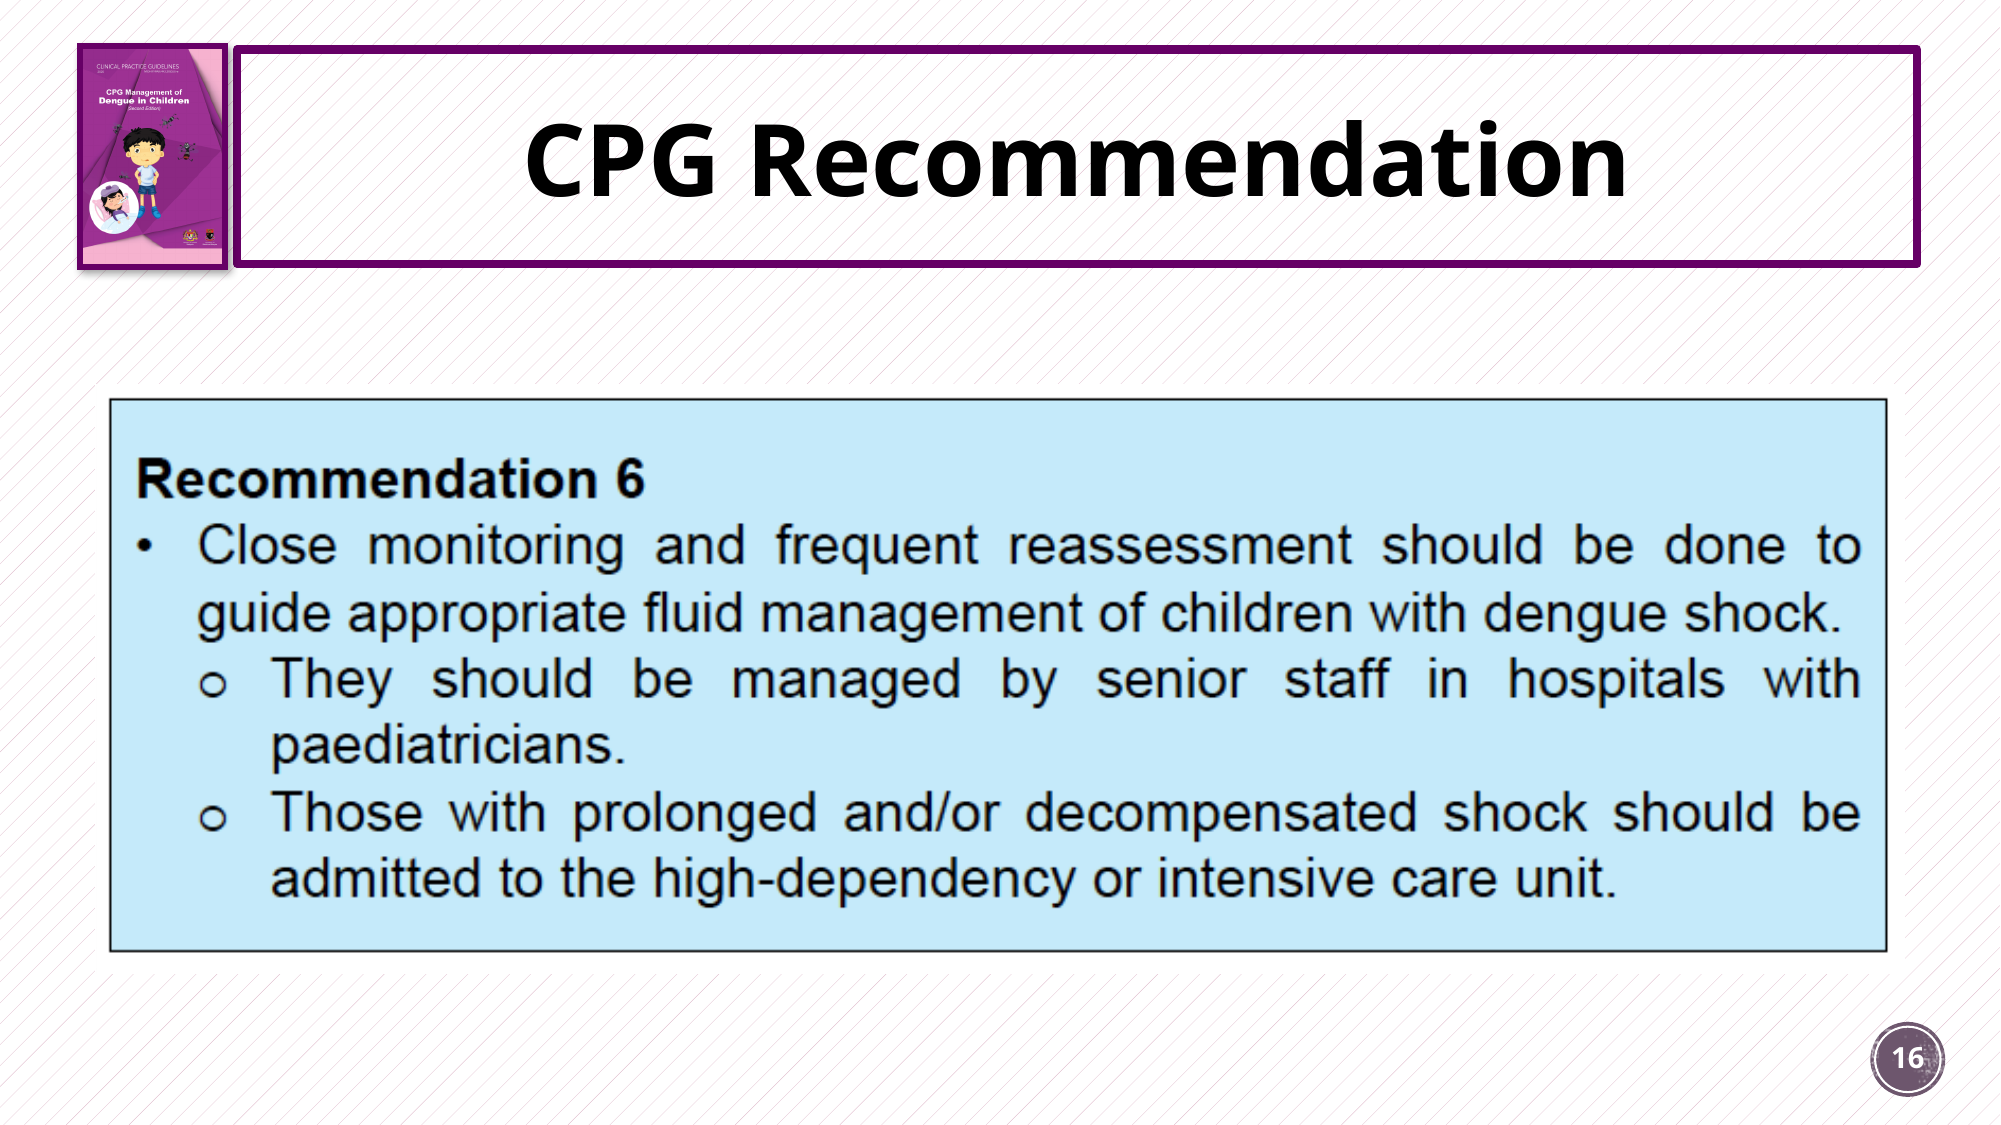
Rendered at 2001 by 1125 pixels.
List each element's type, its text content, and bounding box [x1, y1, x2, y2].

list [102, 386, 1905, 973]
picture [83, 49, 222, 264]
slide_number 16 [1855, 1028, 1961, 1089]
text_box CPG Recommendation [237, 49, 1918, 264]
